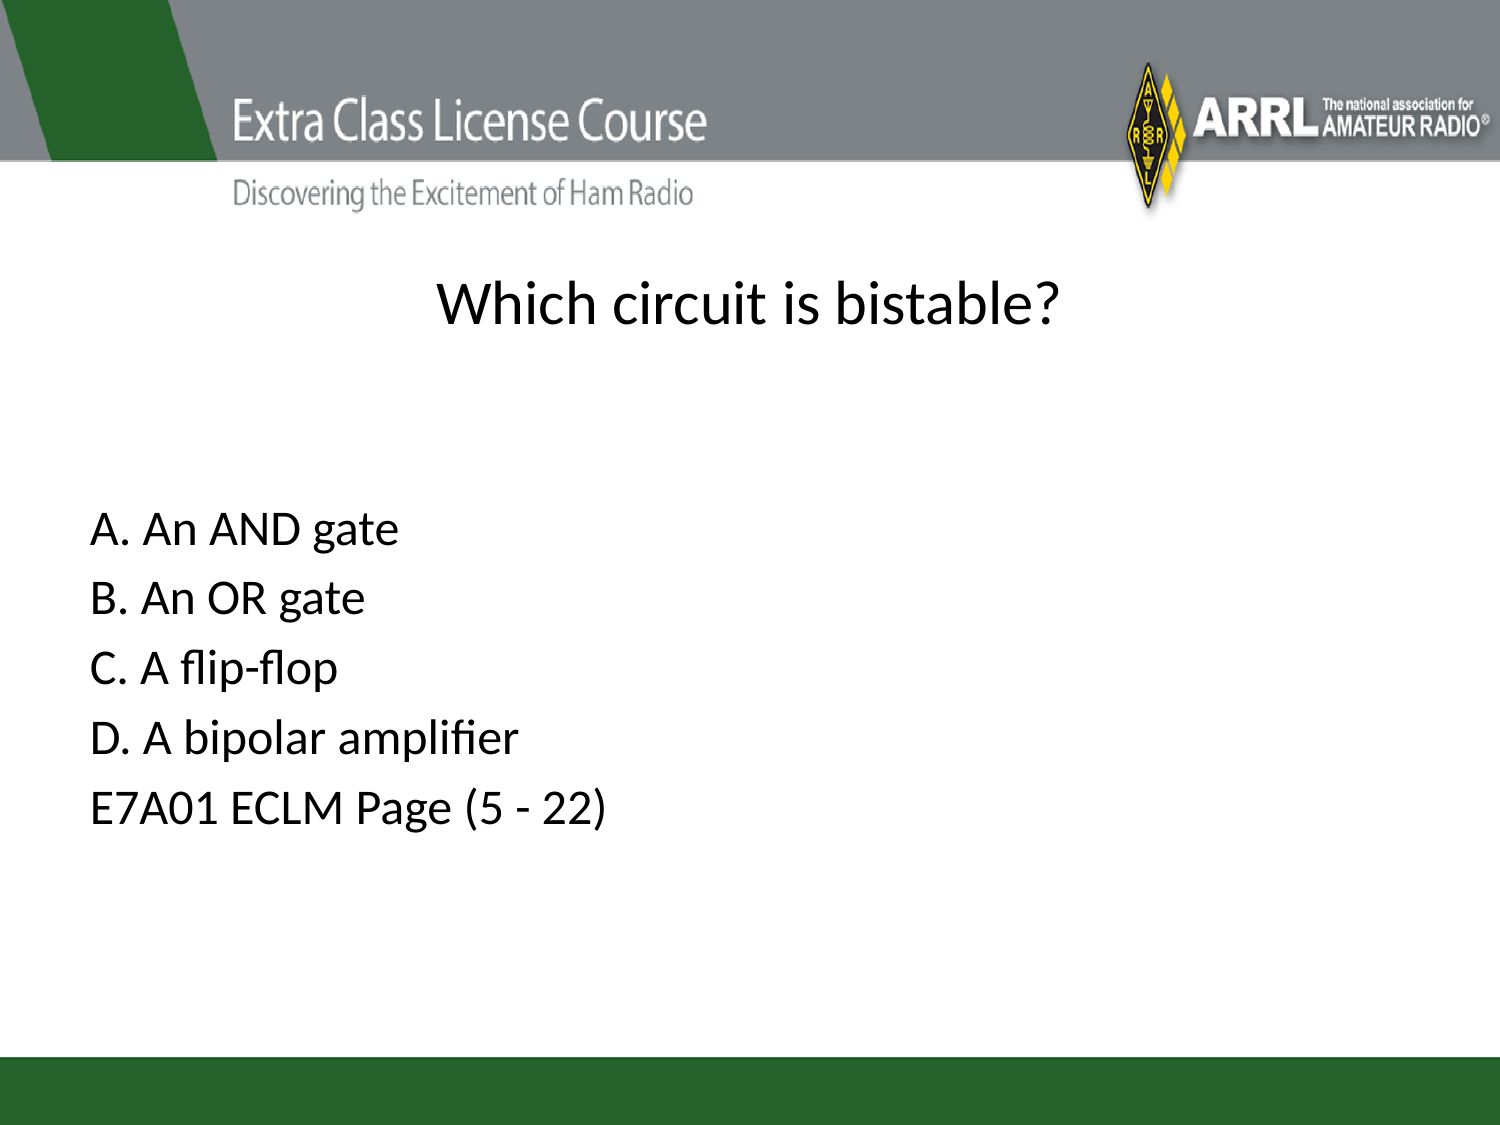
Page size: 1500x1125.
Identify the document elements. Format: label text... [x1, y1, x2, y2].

list A. An AND gate B. An OR gate C. A flip-flop D. A bipolar amplifier E7A01 ECLM Page (5 - 22) [75, 487, 1425, 1005]
title Which circuit is bistable? [75, 254, 1425, 435]
picture [0, 0, 1500, 1125]
